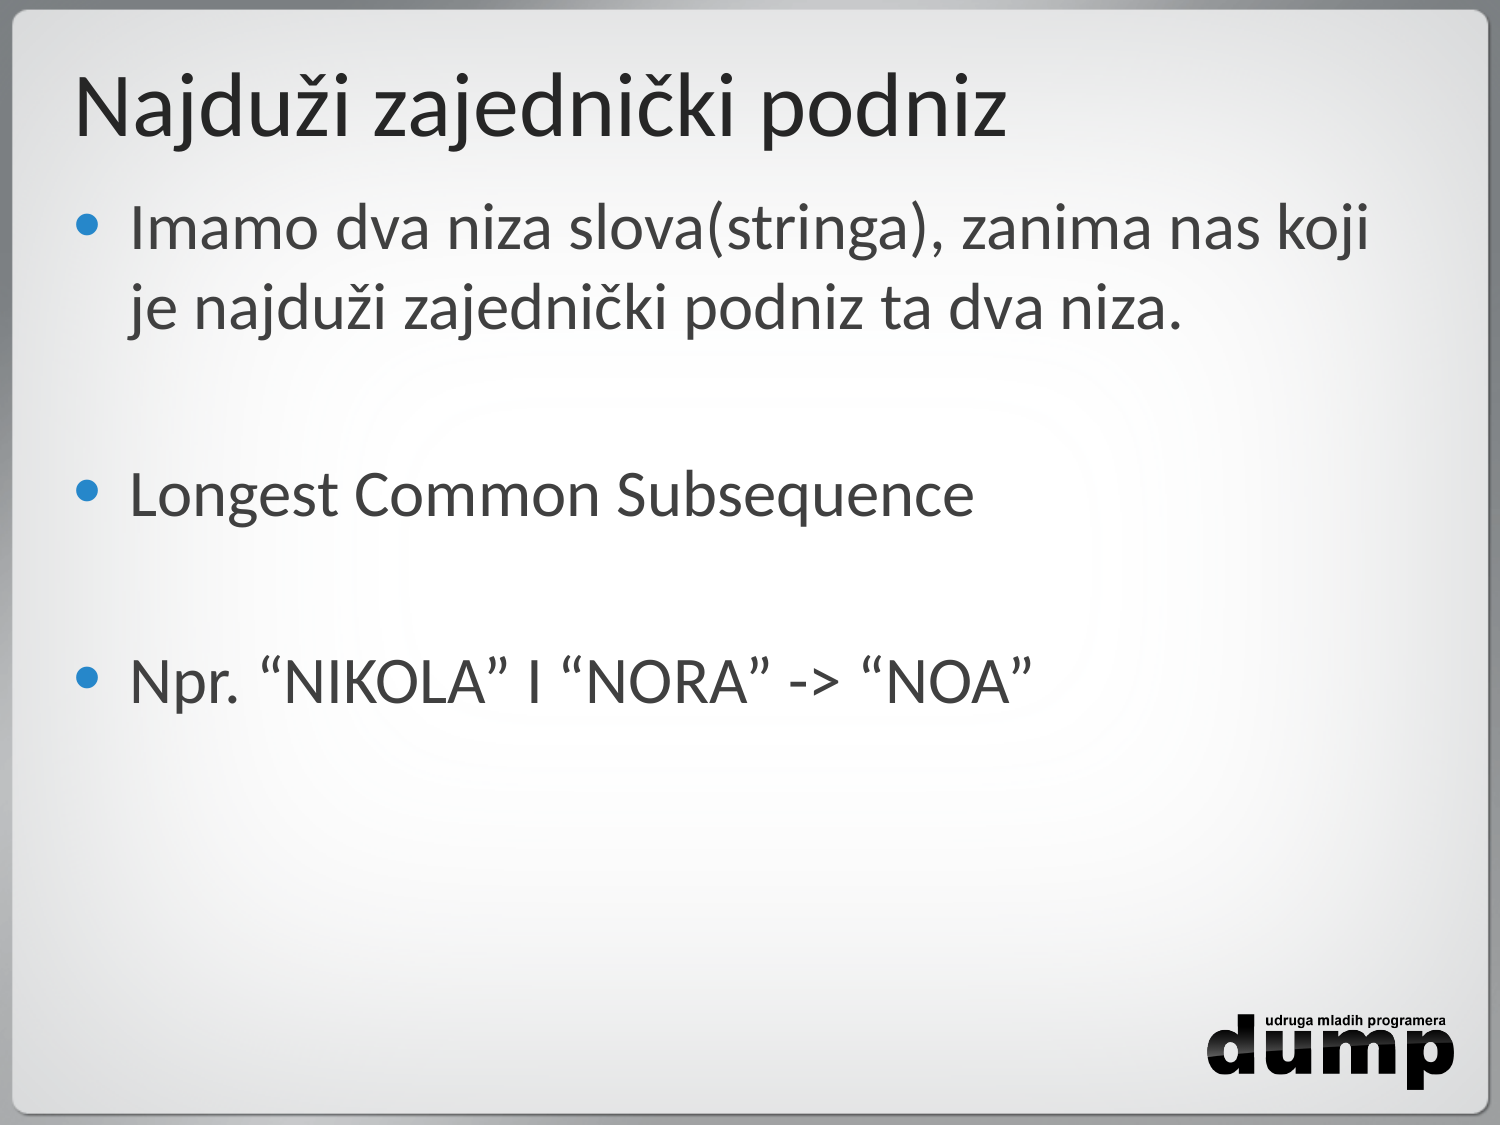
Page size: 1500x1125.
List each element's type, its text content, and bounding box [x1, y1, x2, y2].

title Najduži zajednički podniz [58, 23, 1425, 175]
picture [0, 0, 1500, 1125]
list Imamo dva niza slova(stringa), zanima nas koji je najduži zajednički podniz ta dva niza. Longest Common Subsequence Npr. “NIKOLA” I “NORA” -> “NOA” [58, 175, 1426, 986]
